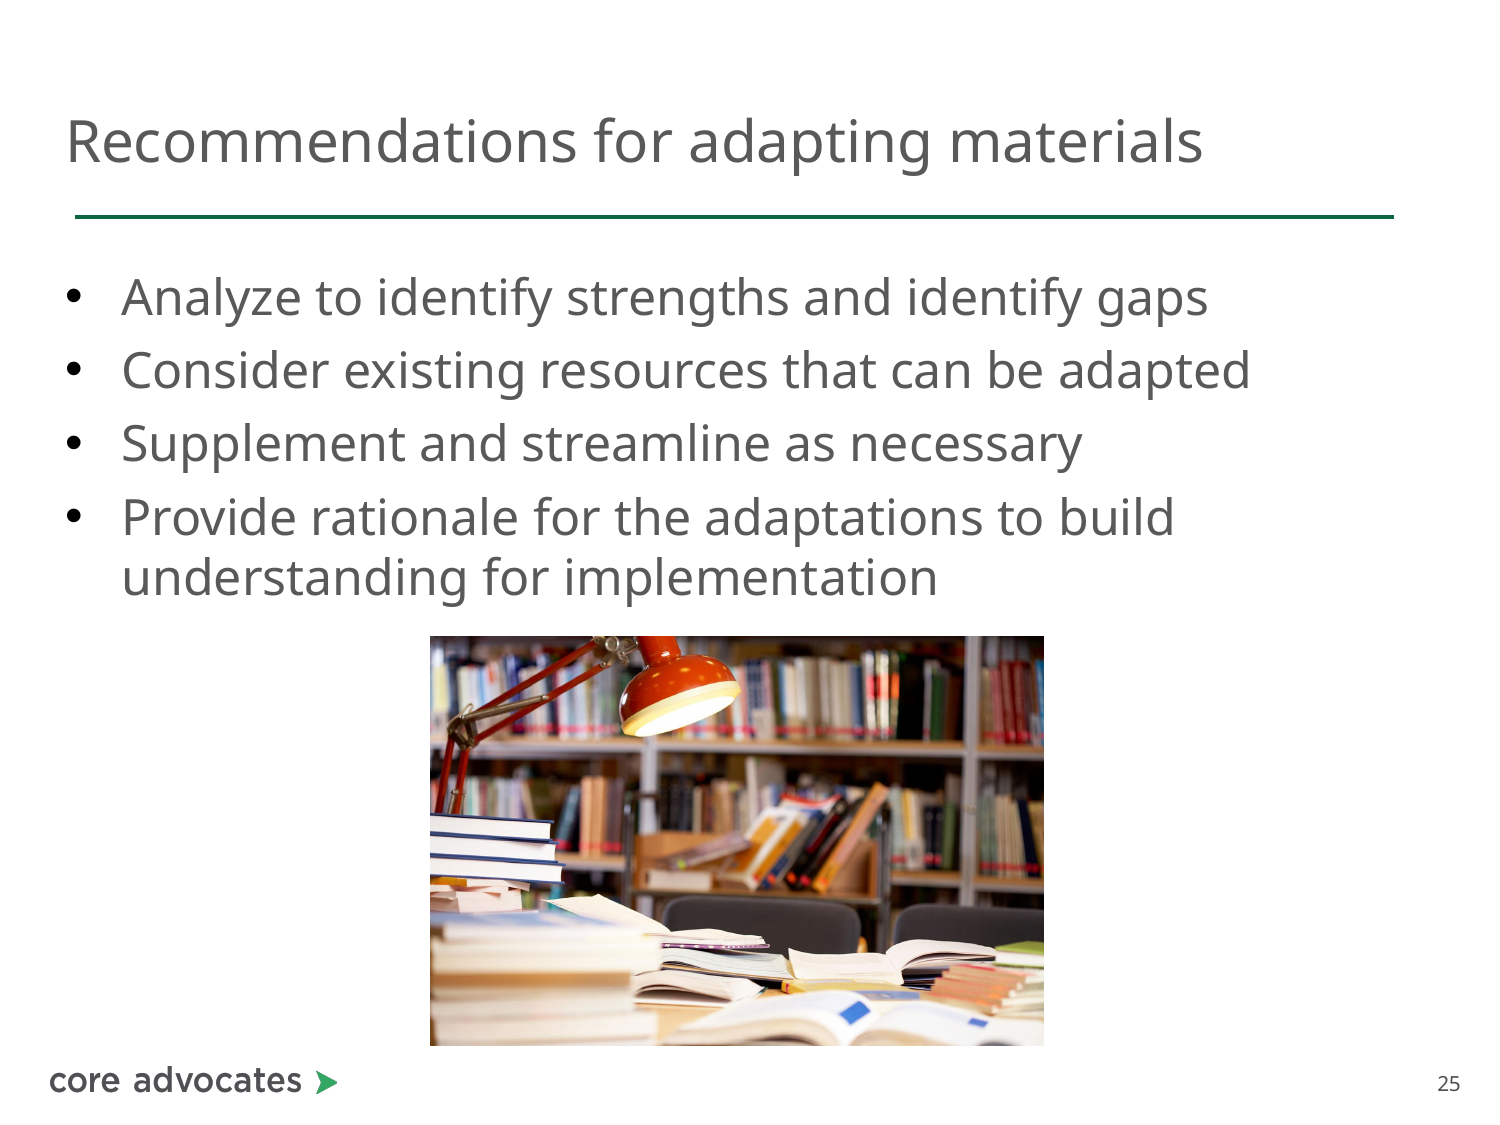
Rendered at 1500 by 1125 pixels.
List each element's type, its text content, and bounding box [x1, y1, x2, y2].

title Recommendations for adapting materials [50, 45, 1457, 233]
picture [430, 636, 1044, 1046]
list Analyze to identify strengths and identify gaps Consider existing resources that can be adapted Supplement and streamline as necessary Provide rationale for the adaptations to build understanding for implementation [50, 257, 1457, 1001]
picture [50, 1066, 337, 1094]
